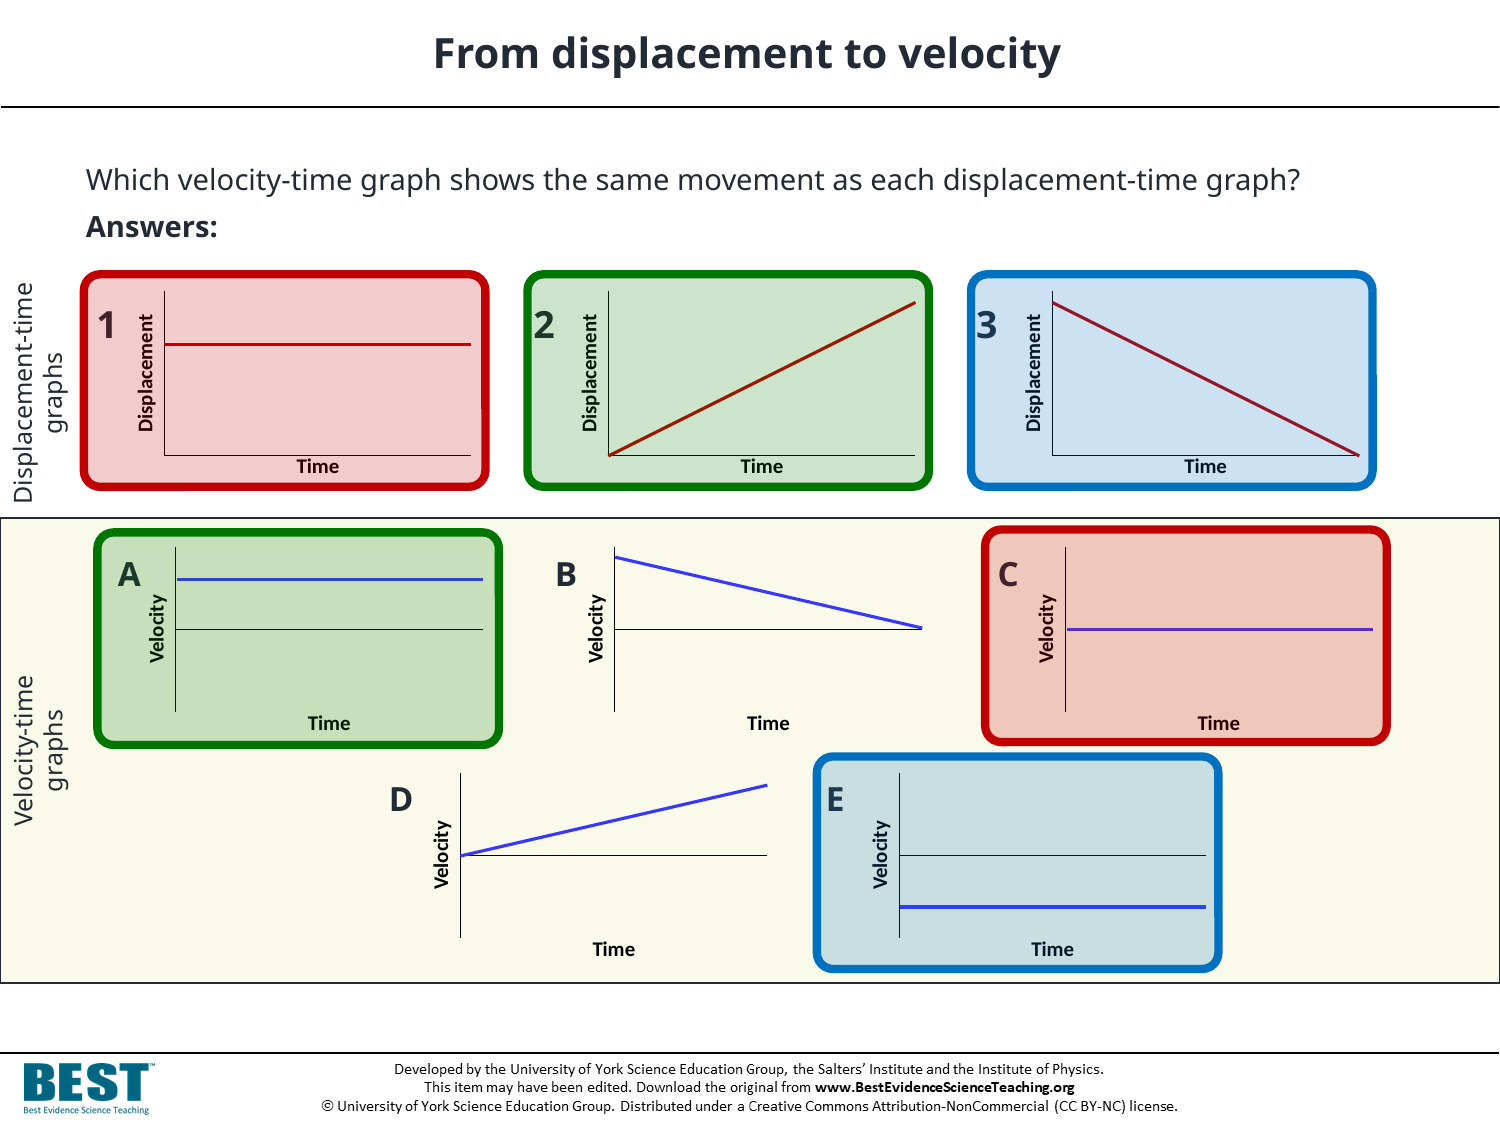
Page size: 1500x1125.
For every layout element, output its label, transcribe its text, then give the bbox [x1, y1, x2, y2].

picture [0, 984, 1500, 1125]
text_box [0, 238, 1360, 518]
picture [0, 106, 1500, 518]
text_box From displacement to velocity [23, 4, 1471, 99]
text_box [0, 518, 1500, 984]
